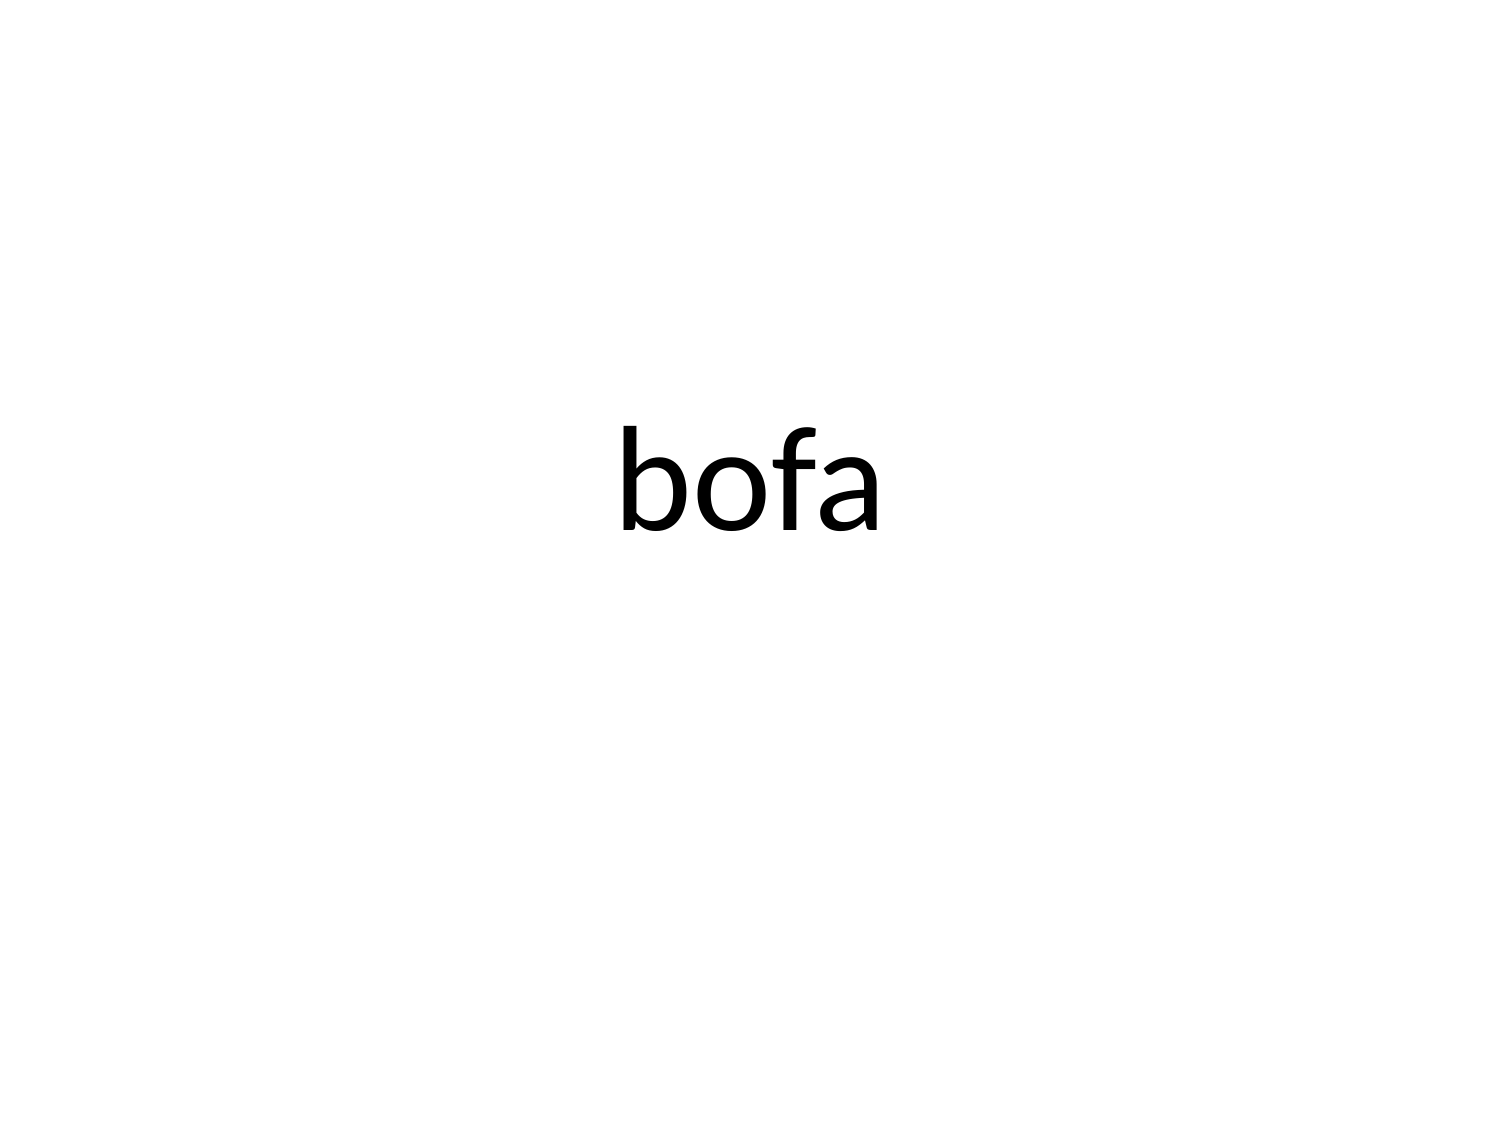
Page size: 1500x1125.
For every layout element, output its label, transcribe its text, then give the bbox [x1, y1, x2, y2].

title bofa [112, 349, 1388, 591]
